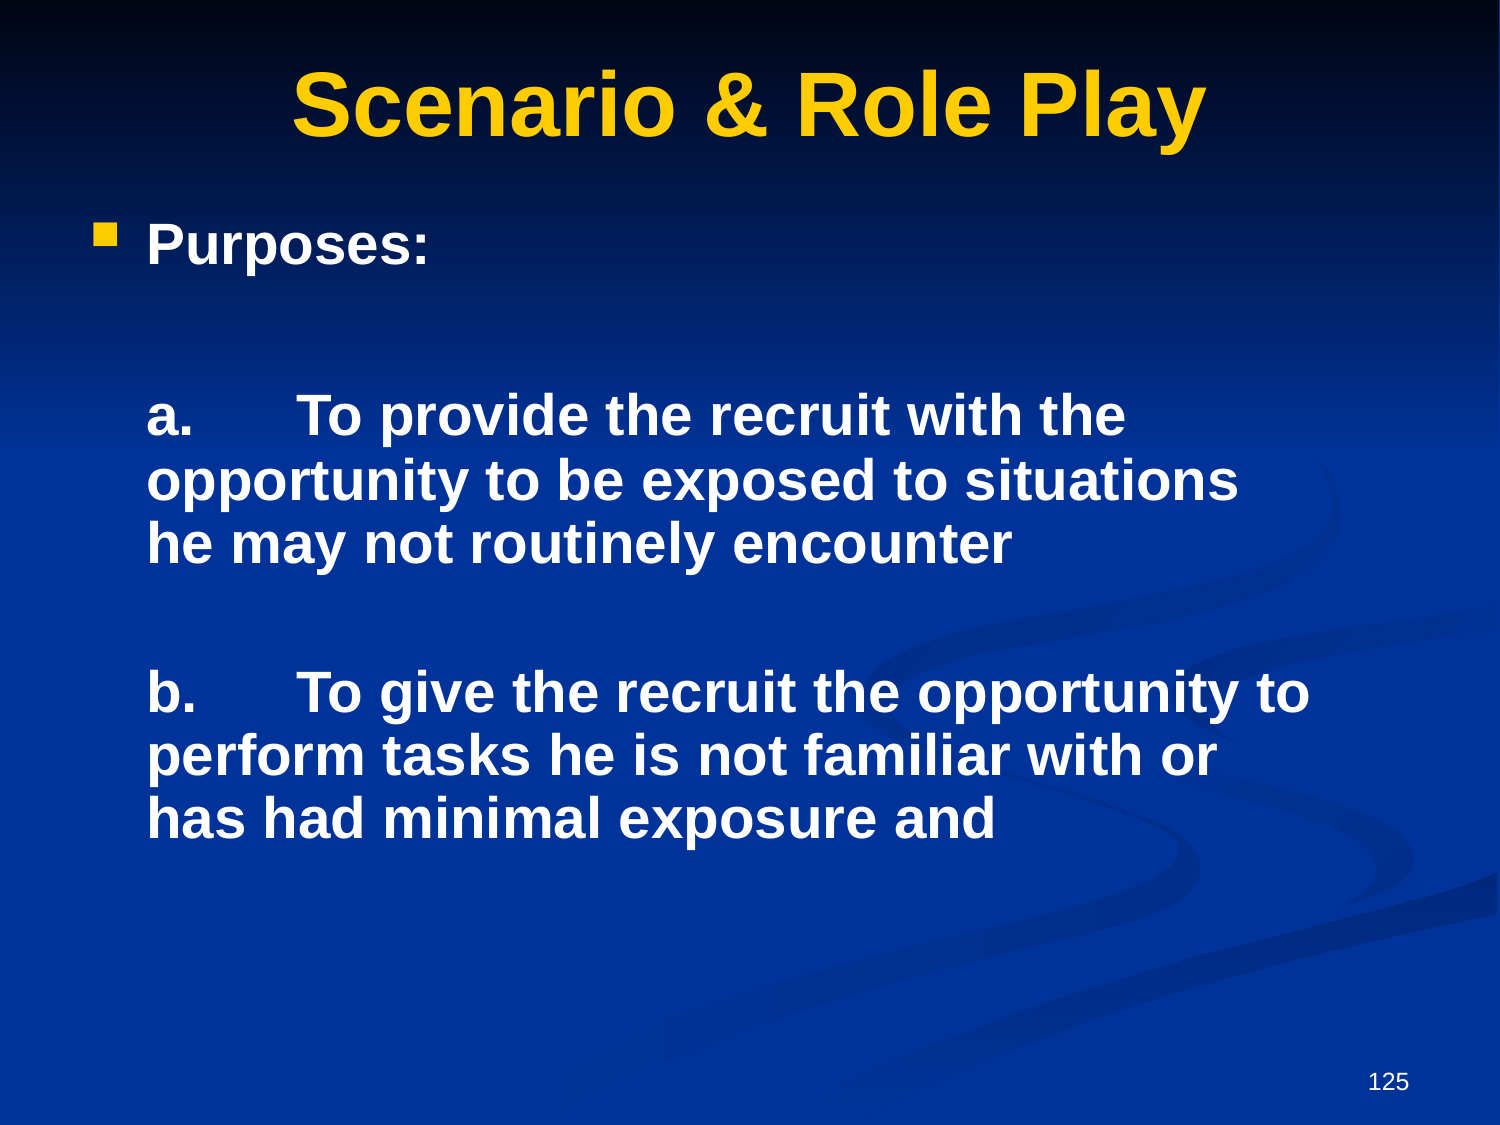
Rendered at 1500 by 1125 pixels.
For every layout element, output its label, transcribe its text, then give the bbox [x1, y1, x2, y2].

title Scenario & Role Play [74, 0, 1426, 199]
slide_number 125 [1074, 1024, 1426, 1104]
list Purposes: a. To provide the recruit with the opportunity to be exposed to situations he may not routinely encounter b. To give the recruit the opportunity to perform tasks he is not familiar with or has had minimal exposure and [74, 199, 1426, 951]
